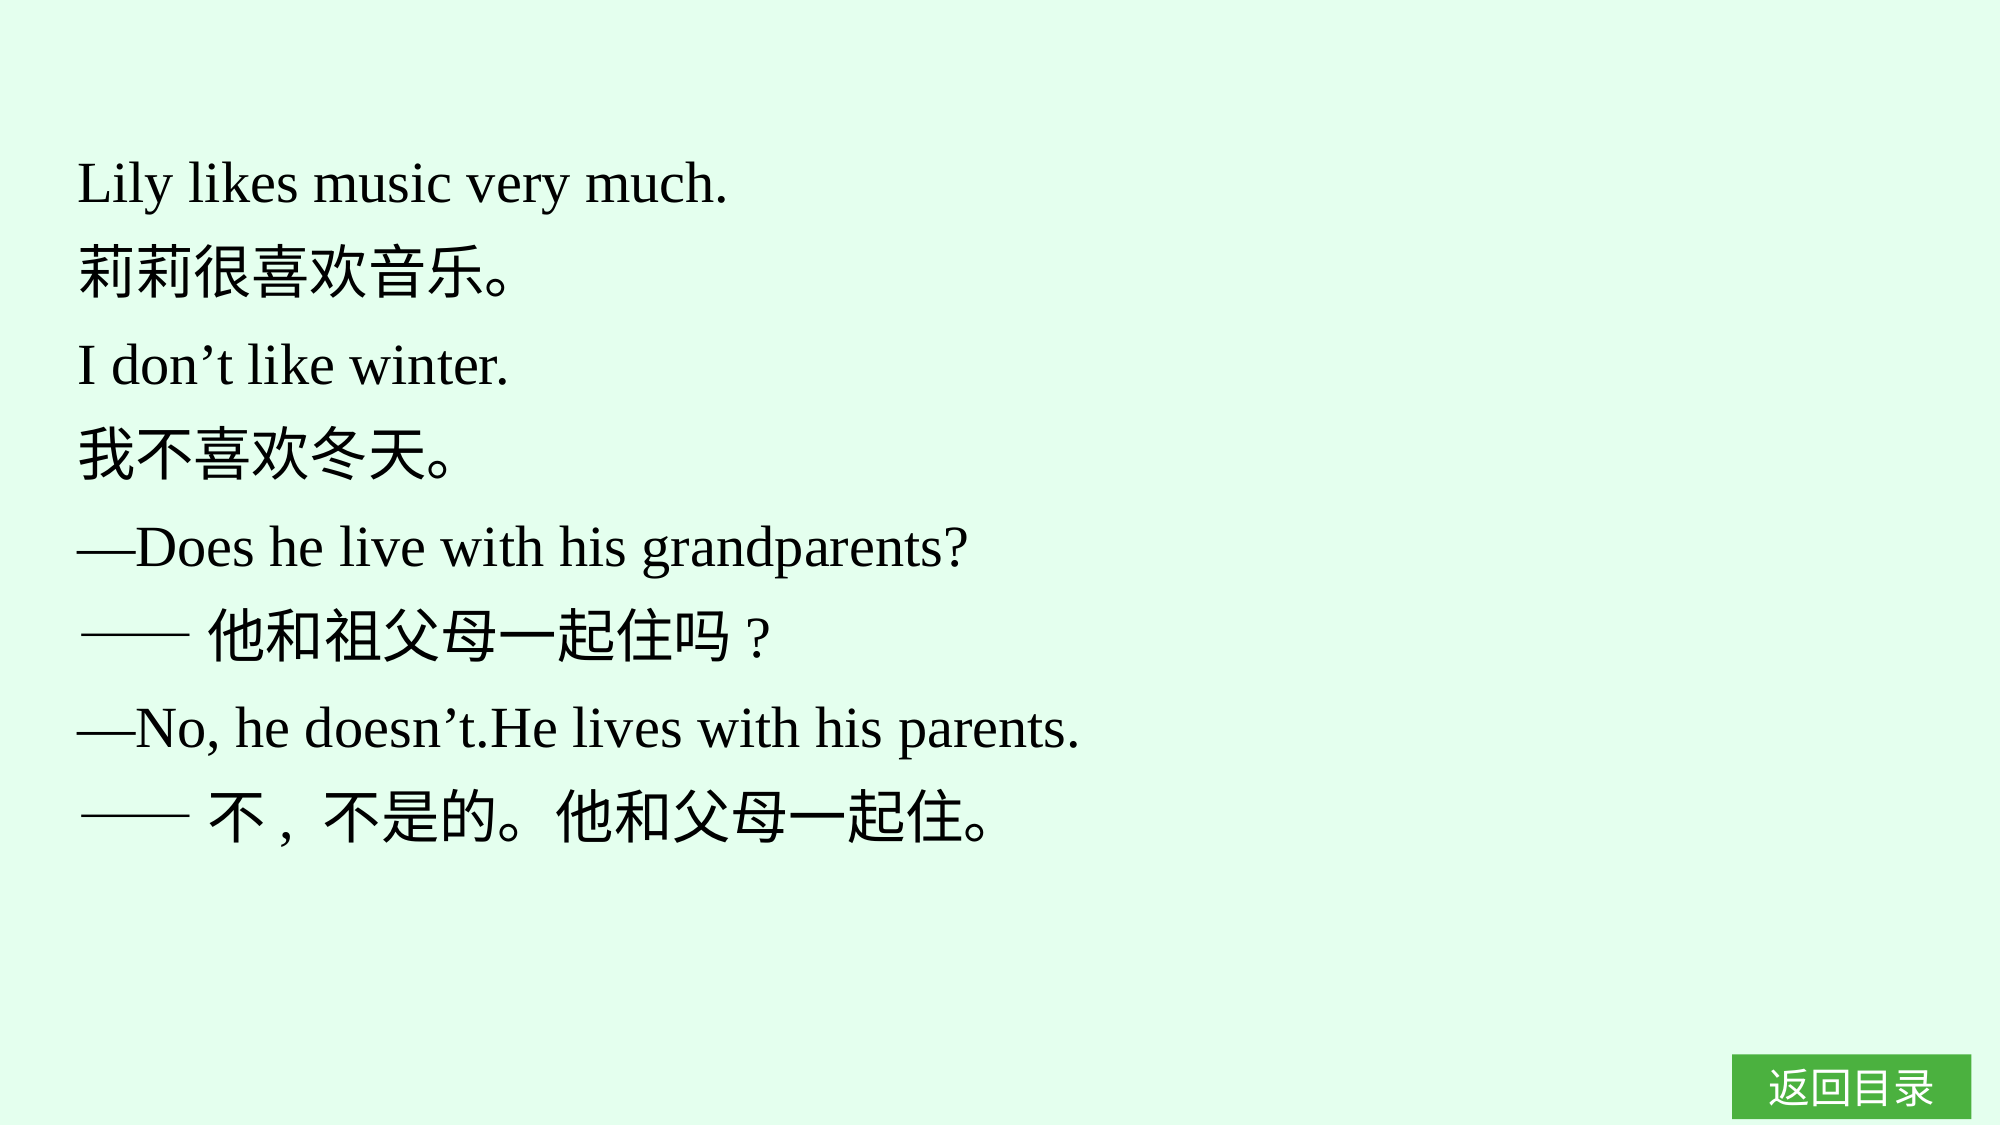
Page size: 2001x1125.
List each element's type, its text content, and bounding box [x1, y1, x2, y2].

text_box Lily likes music very much. 莉莉很喜欢音乐。 I don’t like winter. 我不喜欢冬天。 —Does he live with his grandparents? ——他和祖父母一起住吗? —No, he doesn’t.He lives with his parents. ——不, 不是的。他和父母一起住。 [62, 115, 1938, 858]
